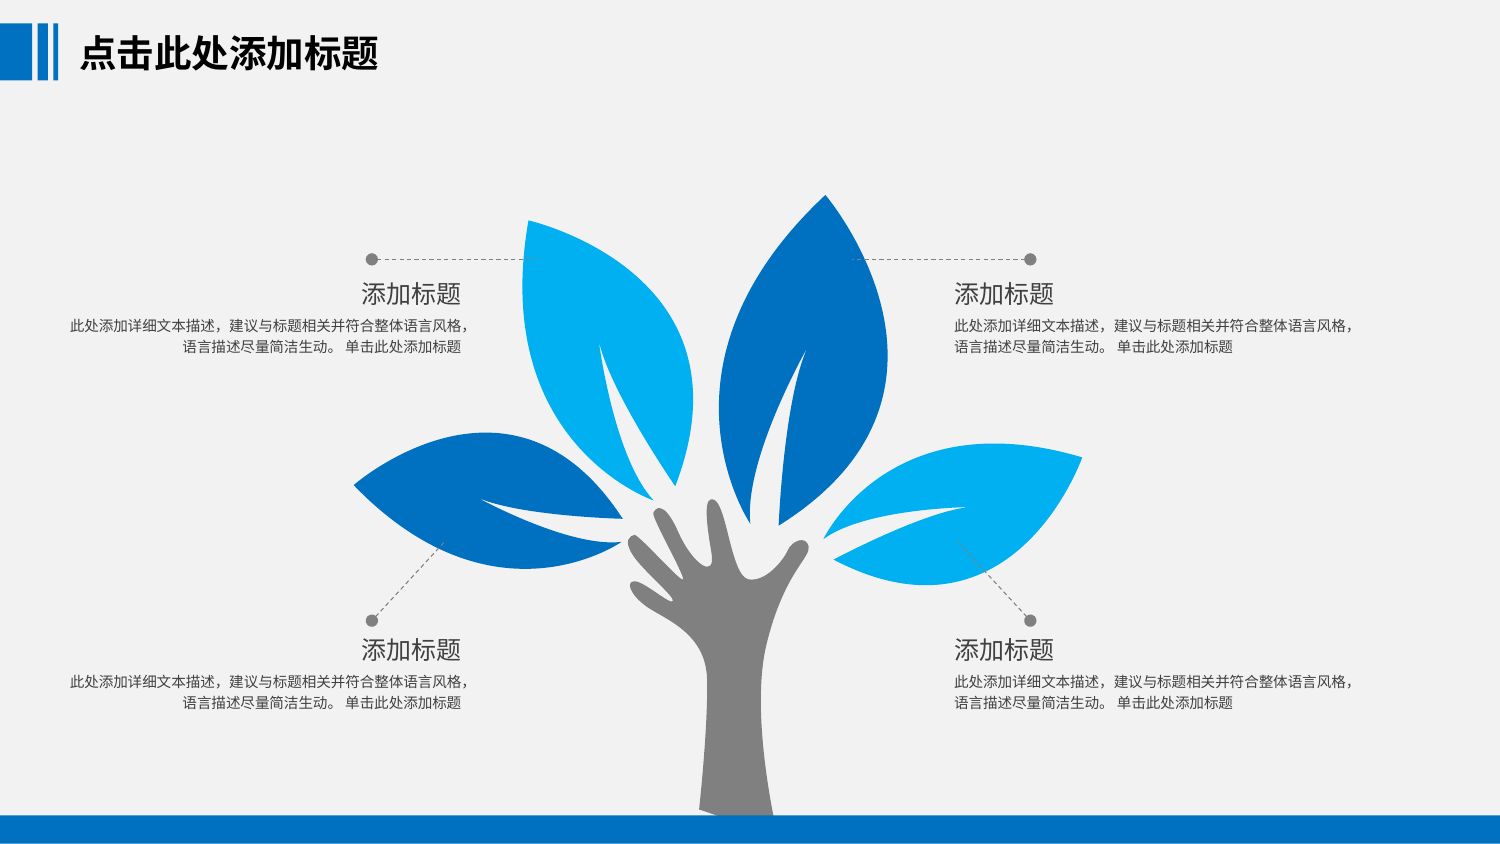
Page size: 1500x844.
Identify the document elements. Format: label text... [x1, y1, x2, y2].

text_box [851, 259, 1368, 364]
text_box [0, 23, 33, 81]
text_box [53, 23, 59, 81]
text_box [823, 443, 1083, 586]
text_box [47, 542, 469, 721]
text_box [627, 499, 809, 815]
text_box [946, 542, 1368, 721]
text_box [718, 194, 887, 526]
text_box [523, 220, 694, 501]
text_box [37, 23, 48, 81]
text_box 点击此处添加标题 [67, 24, 393, 82]
text_box [353, 432, 623, 569]
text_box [47, 259, 538, 364]
text_box [0, 815, 1500, 844]
